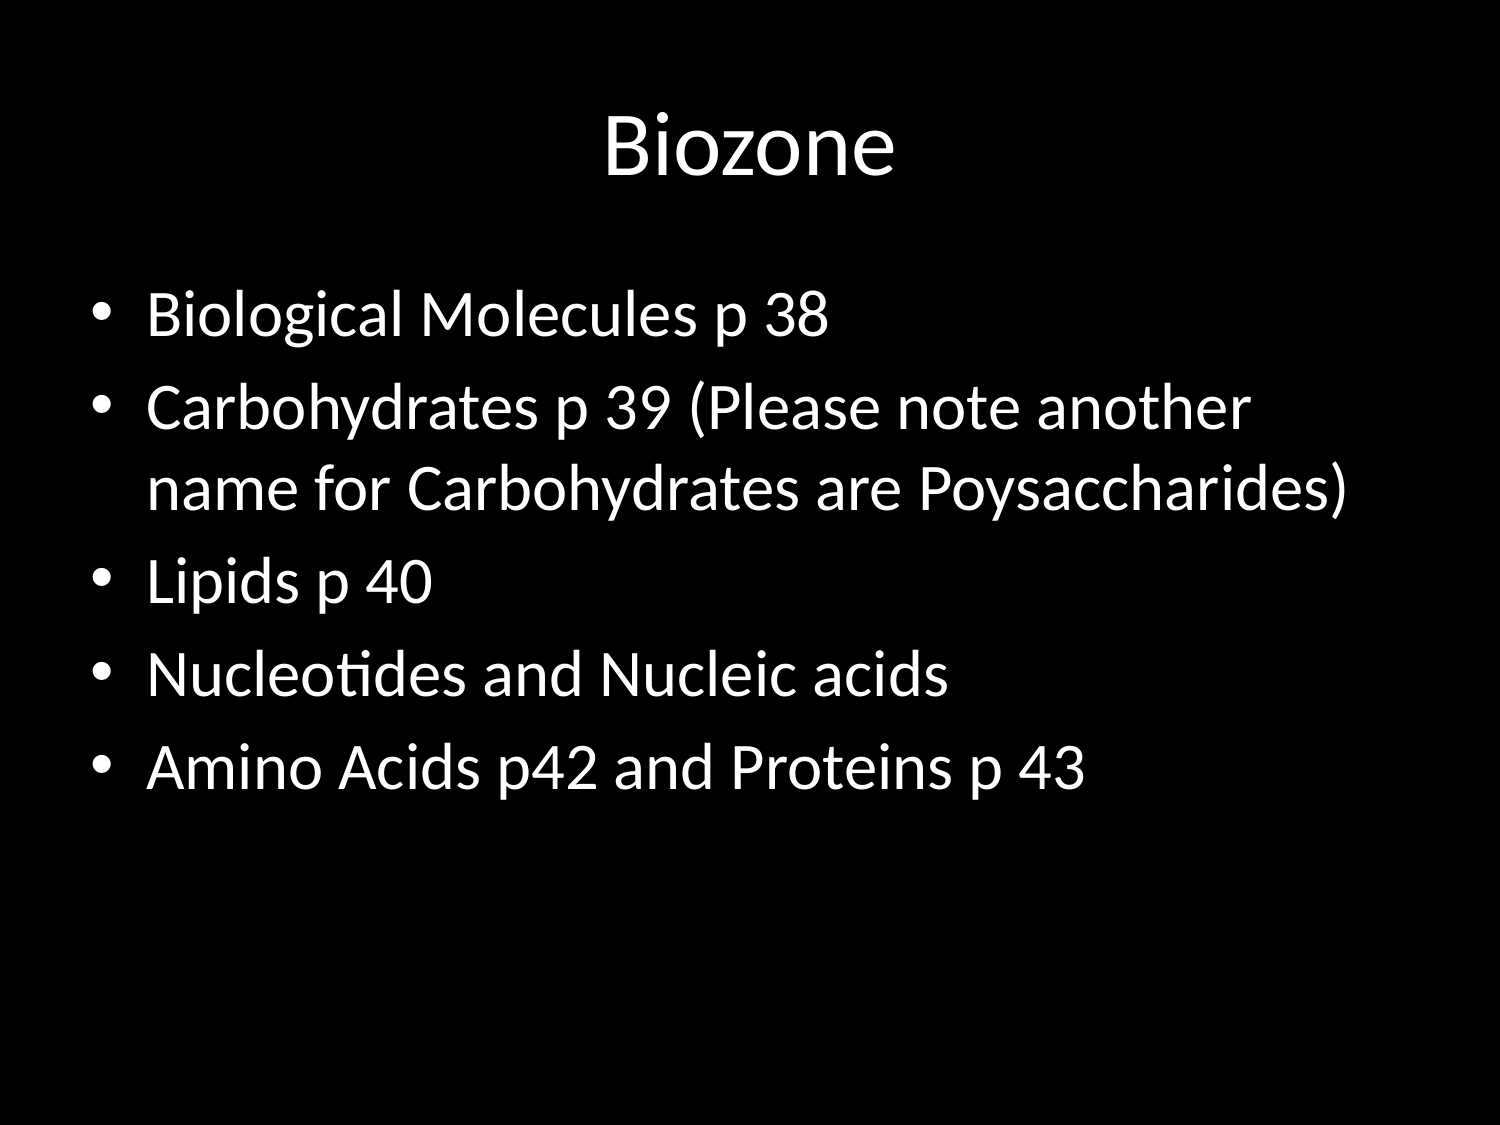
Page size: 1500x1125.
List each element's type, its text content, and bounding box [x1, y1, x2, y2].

list Biological Molecules p 38 Carbohydrates p 39 (Please note another name for Carbohydrates are Poysaccharides) Lipids p 40 Nucleotides and Nucleic acids Amino Acids p42 and Proteins p 43 [75, 262, 1425, 1005]
title Biozone [75, 45, 1425, 233]
